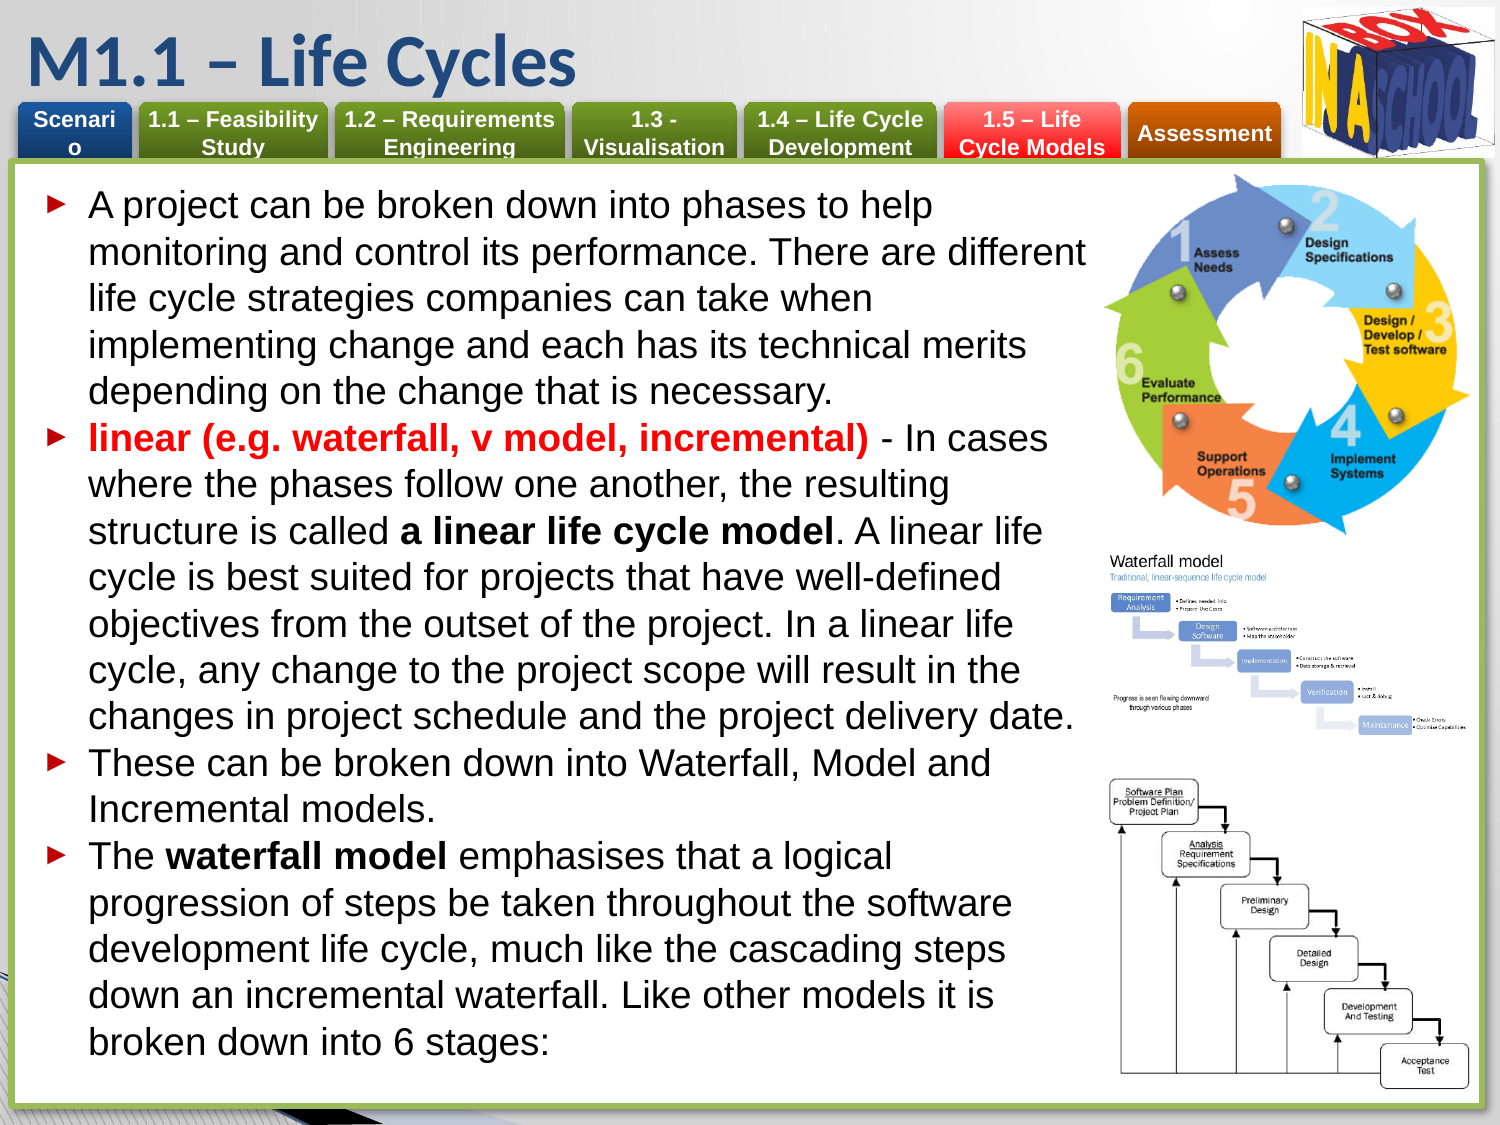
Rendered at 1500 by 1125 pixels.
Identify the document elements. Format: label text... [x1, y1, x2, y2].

picture [1104, 172, 1471, 535]
picture [1104, 773, 1471, 1095]
picture [281, 1114, 303, 1125]
picture [1331, 405, 1361, 446]
picture [1285, 476, 1300, 490]
picture [1302, 7, 1495, 158]
picture [1104, 550, 1470, 739]
text_box A project can be broken down into phases to help monitoring and control its performance. There are different life cycle strategies companies can take when implementing change and each has its technical merits depending on the change that is necessary. linear (e.g. waterfall, v model, incremental) - In cases where the phases follow one another, the resulting structure is called a linear life cycle model. A linear life cycle is best suited for projects that have well-defined objectives from the outset of the project. In a linear life cycle, any change to the project scope will result in the changes in project schedule and the project delivery date. These can be broken down into Waterfall, Model and Incremental models. The waterfall model emphasises that a logical progression of steps be taken throughout the software development life cycle, much like the cascading steps down an incremental waterfall. Like other models it is broken down into 6 stages: [26, 172, 1105, 1071]
title M1.1 – Life Cycles [11, 11, 1270, 102]
